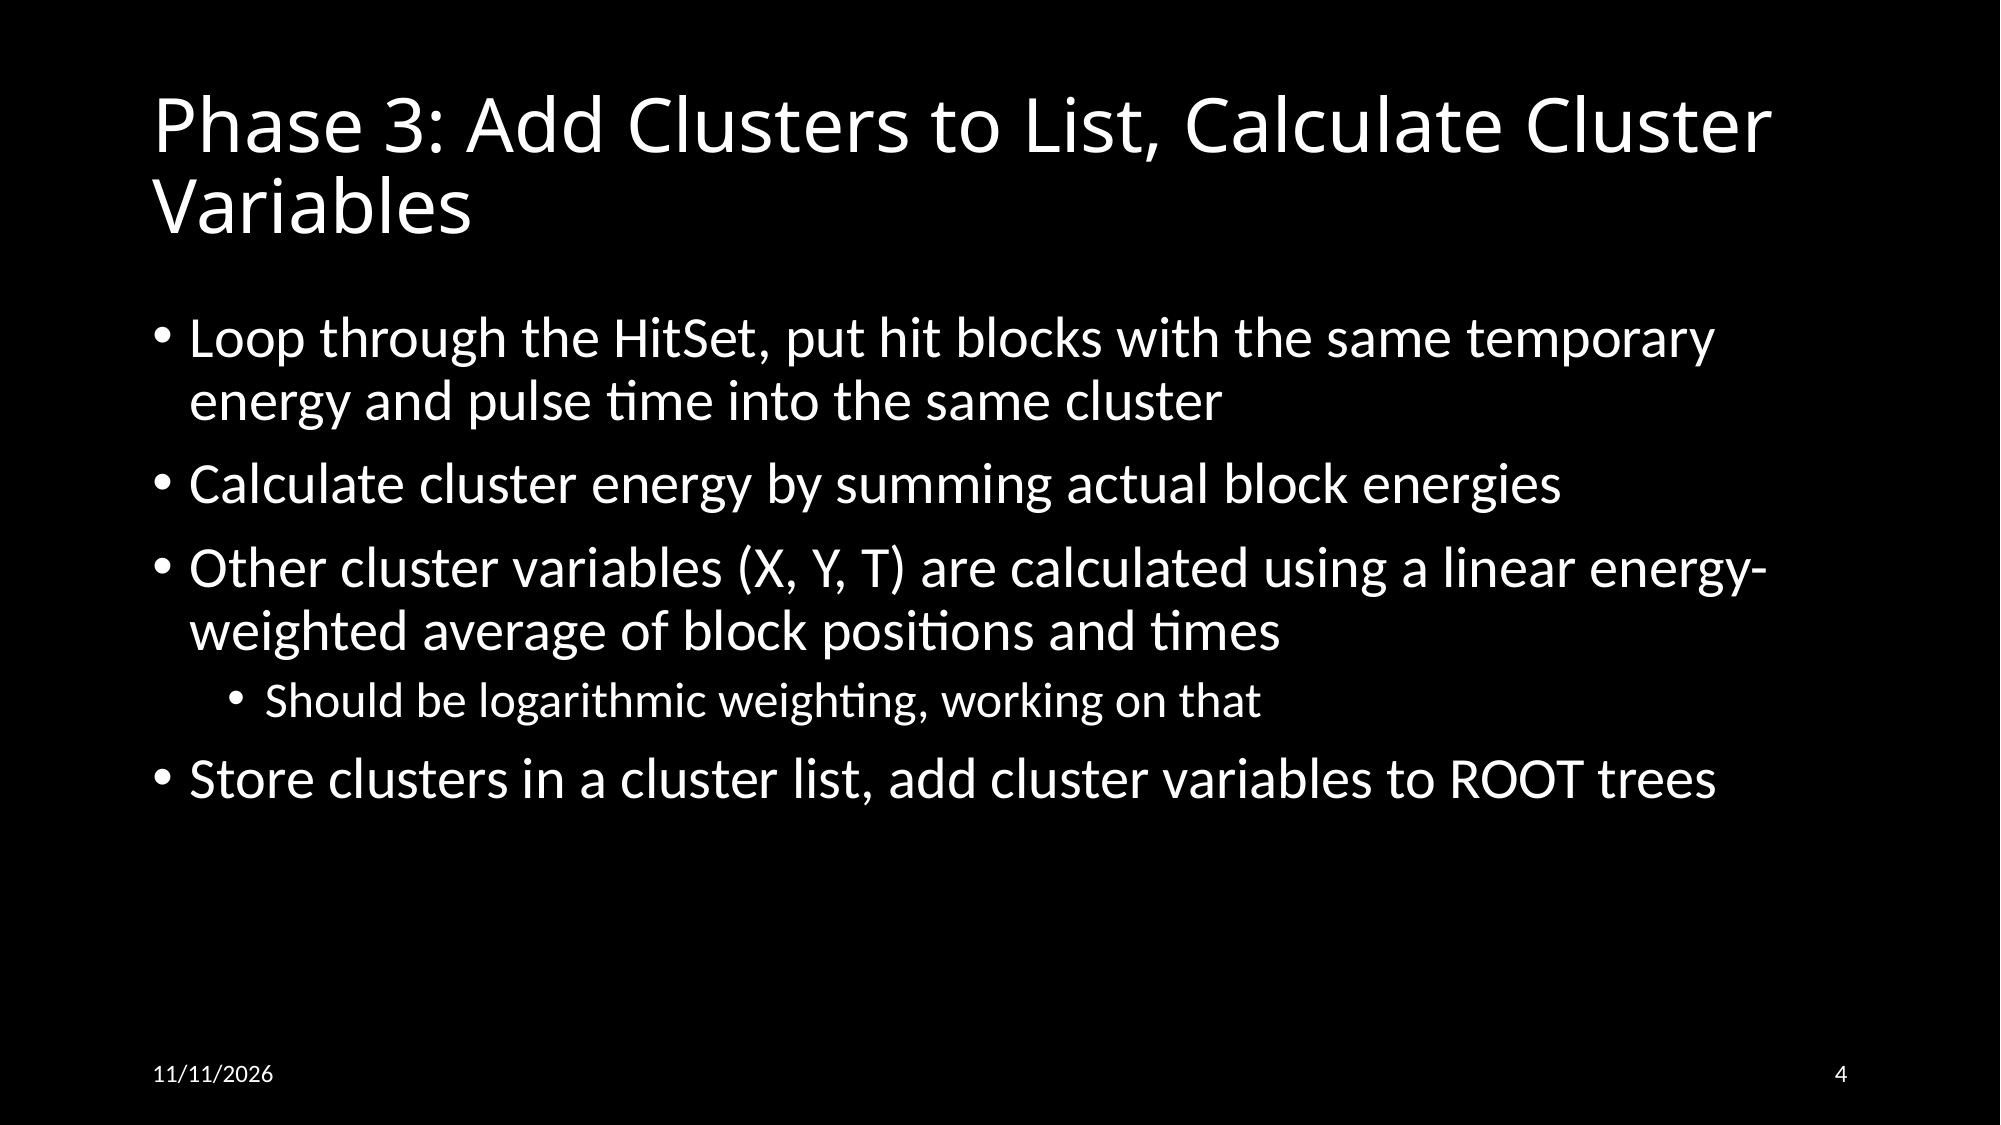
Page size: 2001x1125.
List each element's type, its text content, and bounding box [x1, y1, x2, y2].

title Phase 3: Add Clusters to List, Calculate Cluster Variables [137, 59, 1863, 278]
list Loop through the HitSet, put hit blocks with the same temporary energy and pulse time into the same cluster Calculate cluster energy by summing actual block energies Other cluster variables (X, Y, T) are calculated using a linear energy-weighted average of block positions and times Should be logarithmic weighting, working on that Store clusters in a cluster list, add cluster variables to ROOT trees [137, 299, 1863, 1014]
slide_number 4 [1412, 1042, 1863, 1103]
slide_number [137, 1042, 588, 1103]
